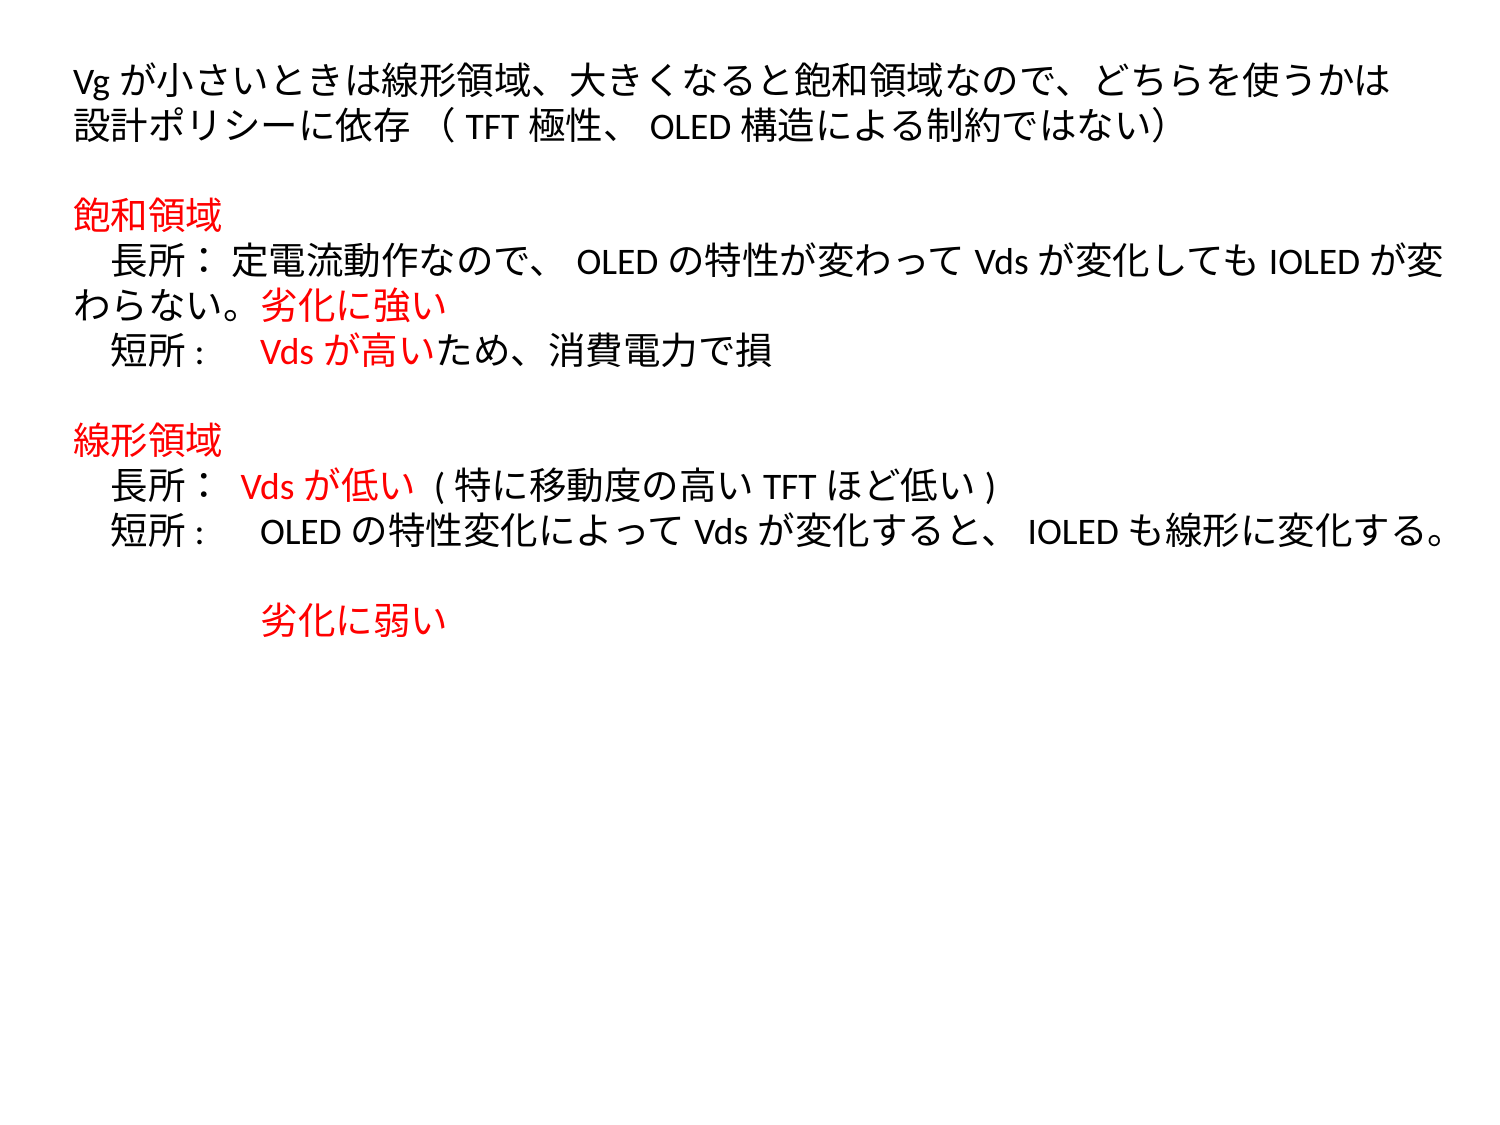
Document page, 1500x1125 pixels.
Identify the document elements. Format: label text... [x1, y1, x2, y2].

text_box Vgが小さいときは線形領域、大きくなると飽和領域なので、どちらを使うかは 設計ポリシーに依存 （TFT極性、OLED構造による制約ではない） 飽和領域 長所： 定電流動作なので、OLEDの特性が変わってVdsが変化してもIOLEDが変わらない。劣化に強い 短所: Vdsが高いため、消費電力で損 線形領域 長所： Vdsが低い (特に移動度の高いTFTほど低い) 短所: OLEDの特性変化によってVdsが変化すると、IOLEDも線形に変化する。 劣化に弱い [58, 49, 1463, 650]
